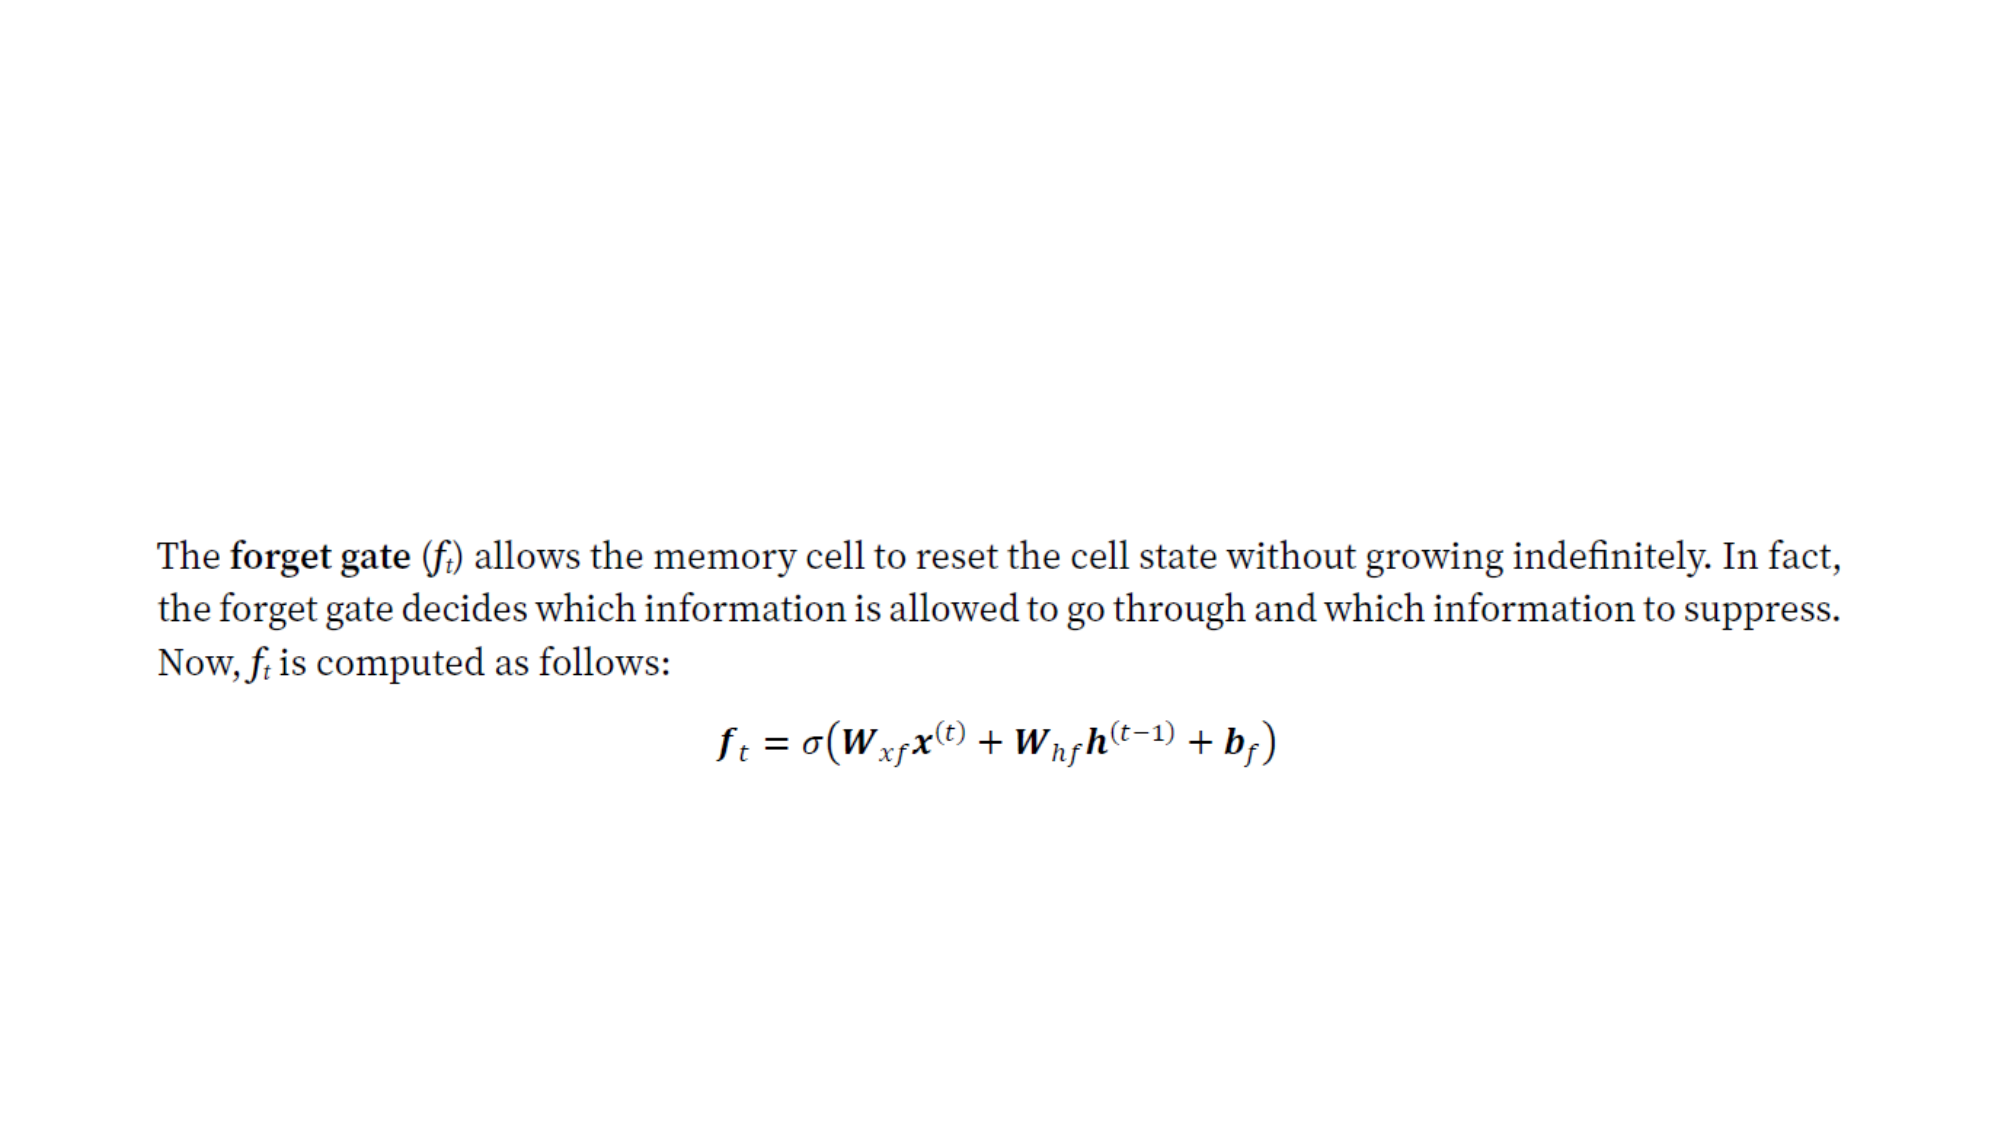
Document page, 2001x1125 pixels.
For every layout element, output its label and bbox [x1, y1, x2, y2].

list [137, 518, 1863, 795]
